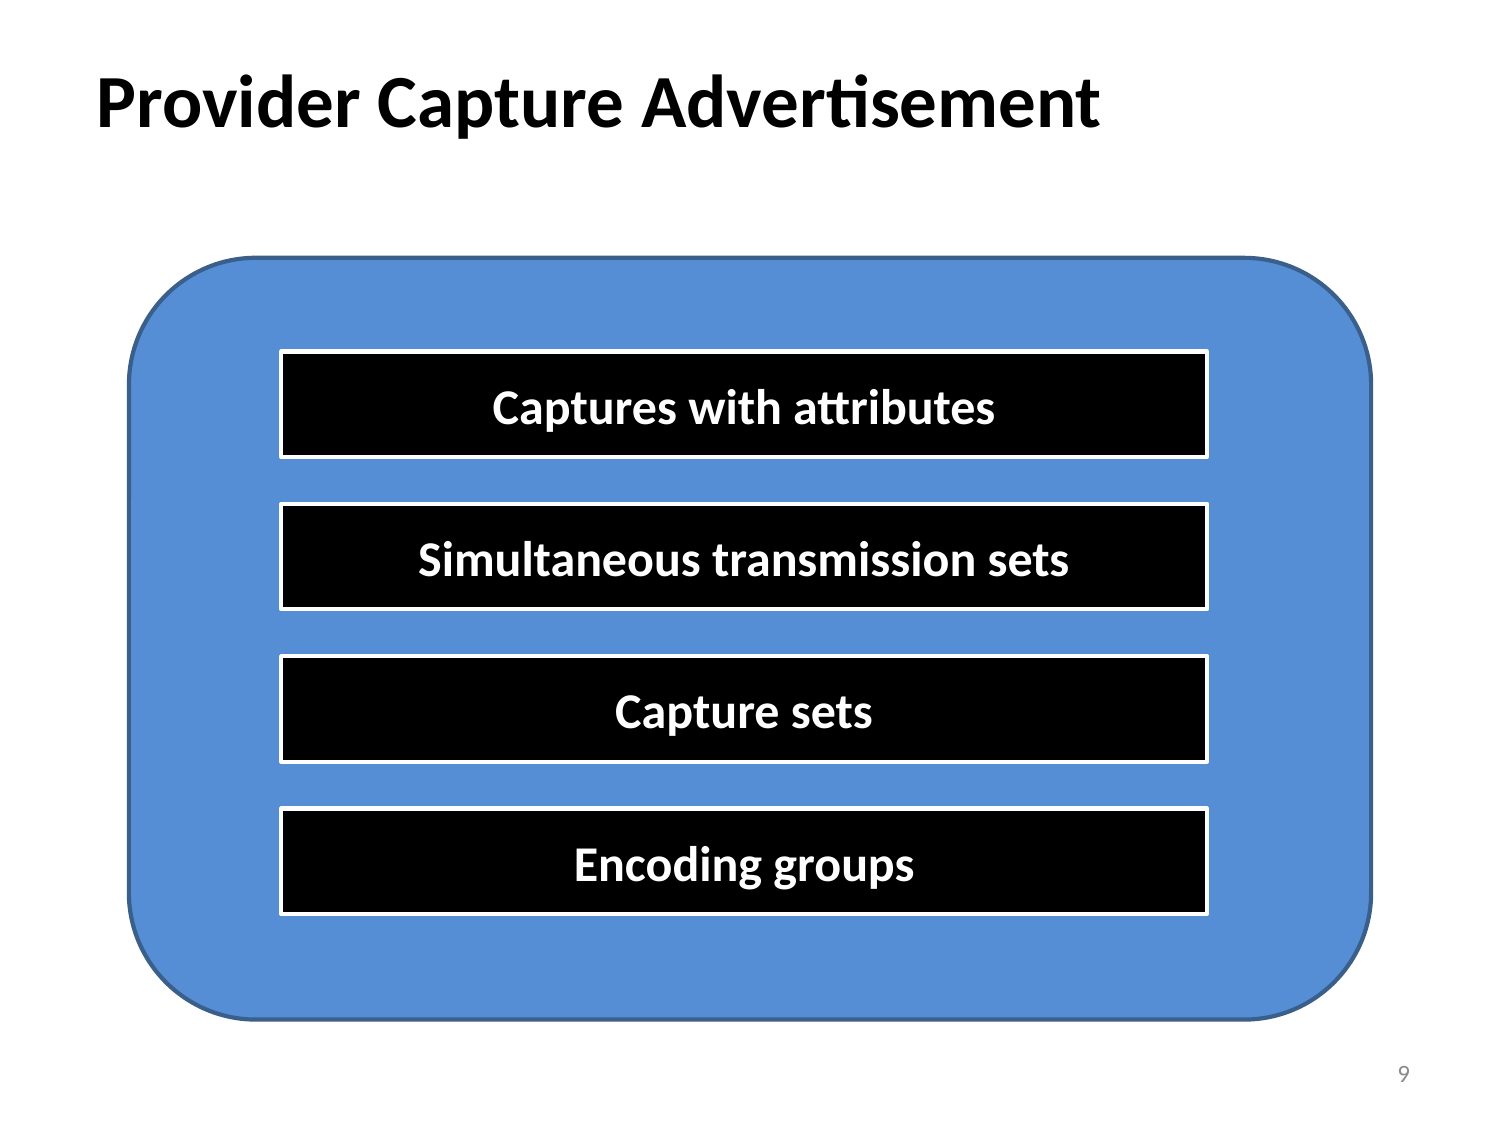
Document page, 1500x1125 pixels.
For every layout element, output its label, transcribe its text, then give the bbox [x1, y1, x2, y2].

text_box Simultaneous transmission sets [279, 502, 1209, 611]
slide_number 9 [1074, 1042, 1425, 1103]
text_box Captures with attributes [279, 349, 1209, 459]
title Provider Capture Advertisement [0, 20, 1200, 175]
text_box Encoding groups [279, 806, 1209, 916]
text_box Capture sets [279, 654, 1209, 764]
text_box [126, 255, 1374, 1022]
